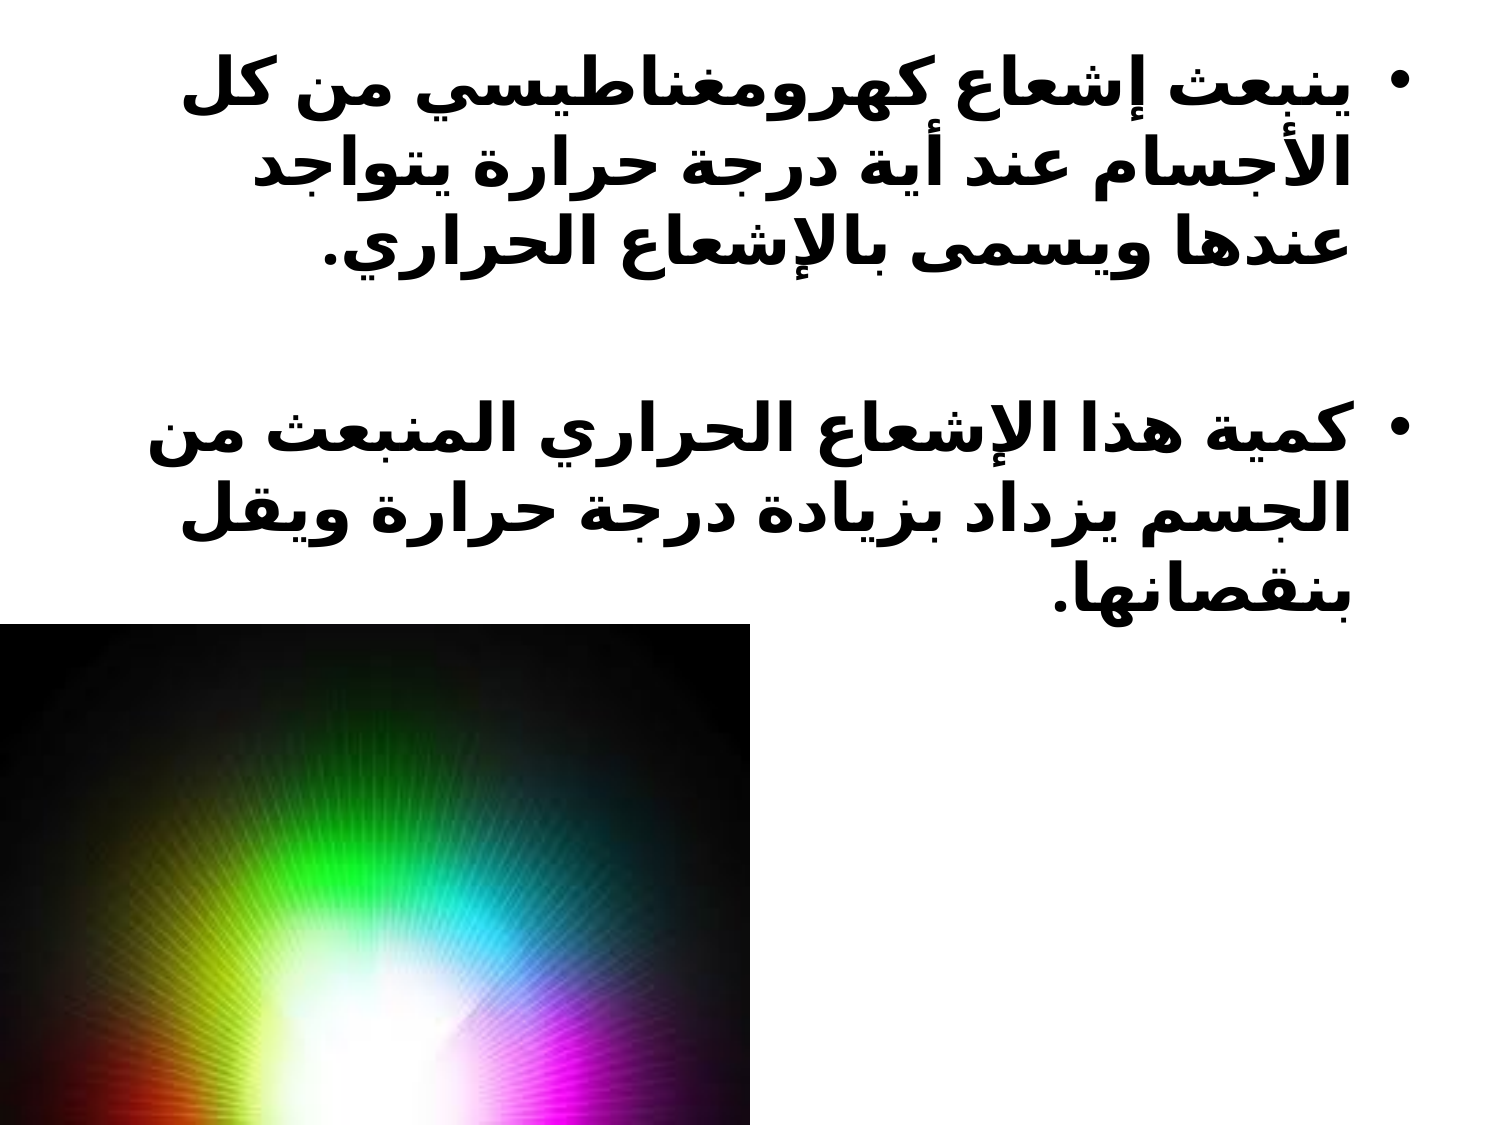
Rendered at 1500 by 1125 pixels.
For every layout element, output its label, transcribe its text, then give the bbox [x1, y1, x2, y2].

picture [0, 624, 751, 1125]
list ينبعث إشعاع كهرومغناطيسي من كل الأجسام عند أية درجة حرارة يتواجد عندها ويسمى بالإشعاع الحراري. كمية هذا الإشعاع الحراري المنبعث من الجسم يزداد بزيادة درجة حرارة ويقل بنقصانها. [76, 30, 1427, 587]
